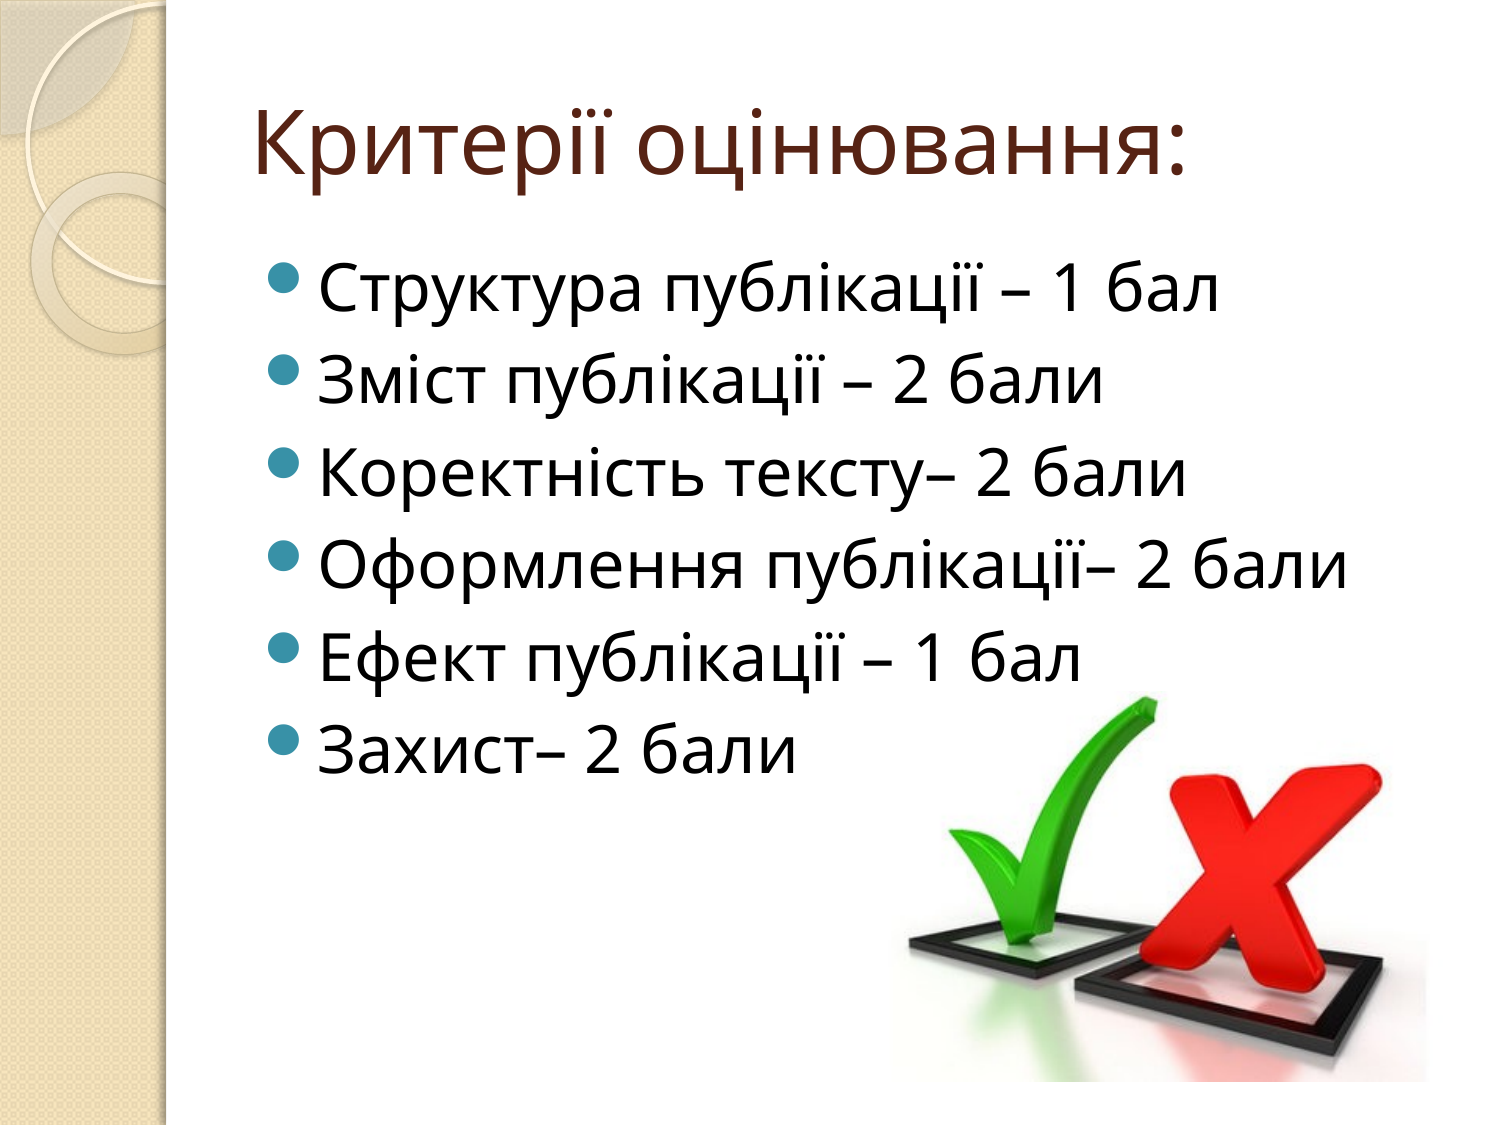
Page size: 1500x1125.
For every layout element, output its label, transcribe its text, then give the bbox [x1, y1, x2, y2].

list Структура публікації – 1 бал Зміст публікації – 2 бали Коректність тексту– 2 бали Оформлення публікації– 2 бали Ефект публікації – 1 бал Захист– 2 бали [235, 237, 1466, 1025]
title Критерії оцінювання: [235, 45, 1466, 233]
picture [866, 691, 1462, 1083]
